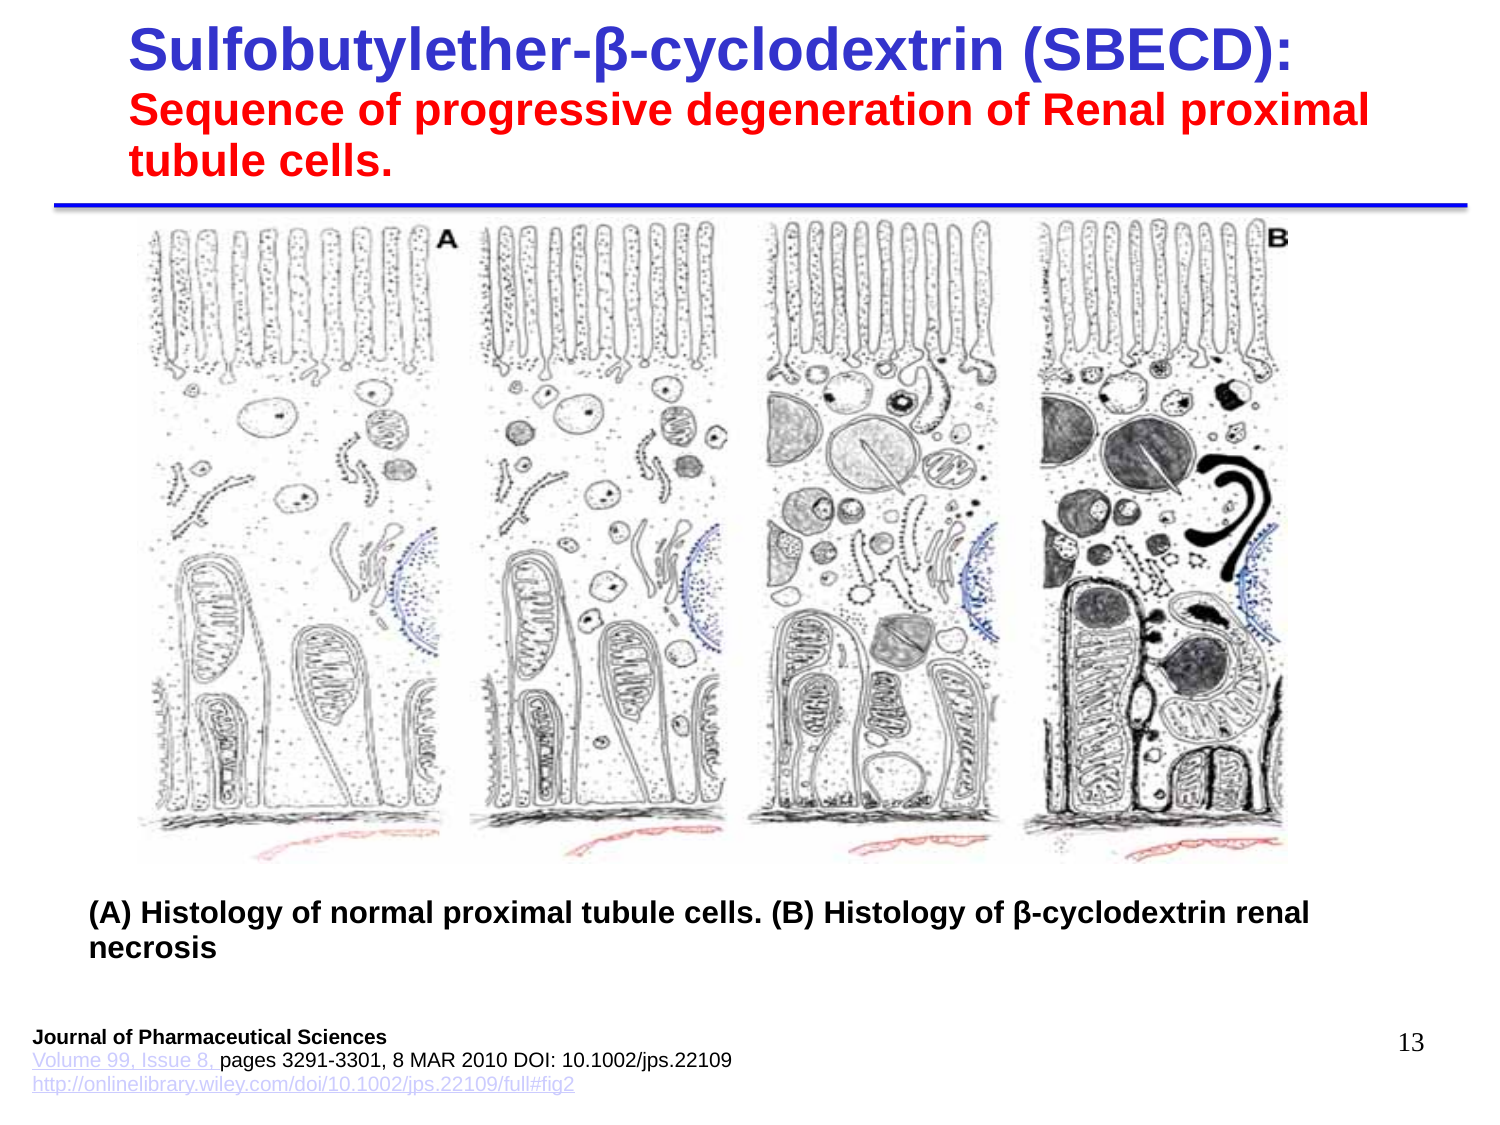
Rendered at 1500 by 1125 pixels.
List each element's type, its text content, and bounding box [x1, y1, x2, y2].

text_box Journal of Pharmaceutical Sciences Volume 99, Issue 8, pages 3291-3301, 8 MAR 2010 DOI: 10.1002/jps.22109 http://onlinelibrary.wiley.com/doi/10.1002/jps.22109/full#fig2 [18, 1017, 1045, 1101]
slide_number 13 [1075, 1024, 1425, 1103]
picture [46, 199, 1475, 864]
text_box (A) Histology of normal proximal tubule cells. (B) Histology of β‐cyclodextrin renal necrosis [74, 888, 1447, 972]
title Sulfobutylether‐β‐cyclodextrin (SBECD): Sequence of progressive degeneration of Renal proximal tubule cells. [128, 68, 1469, 188]
